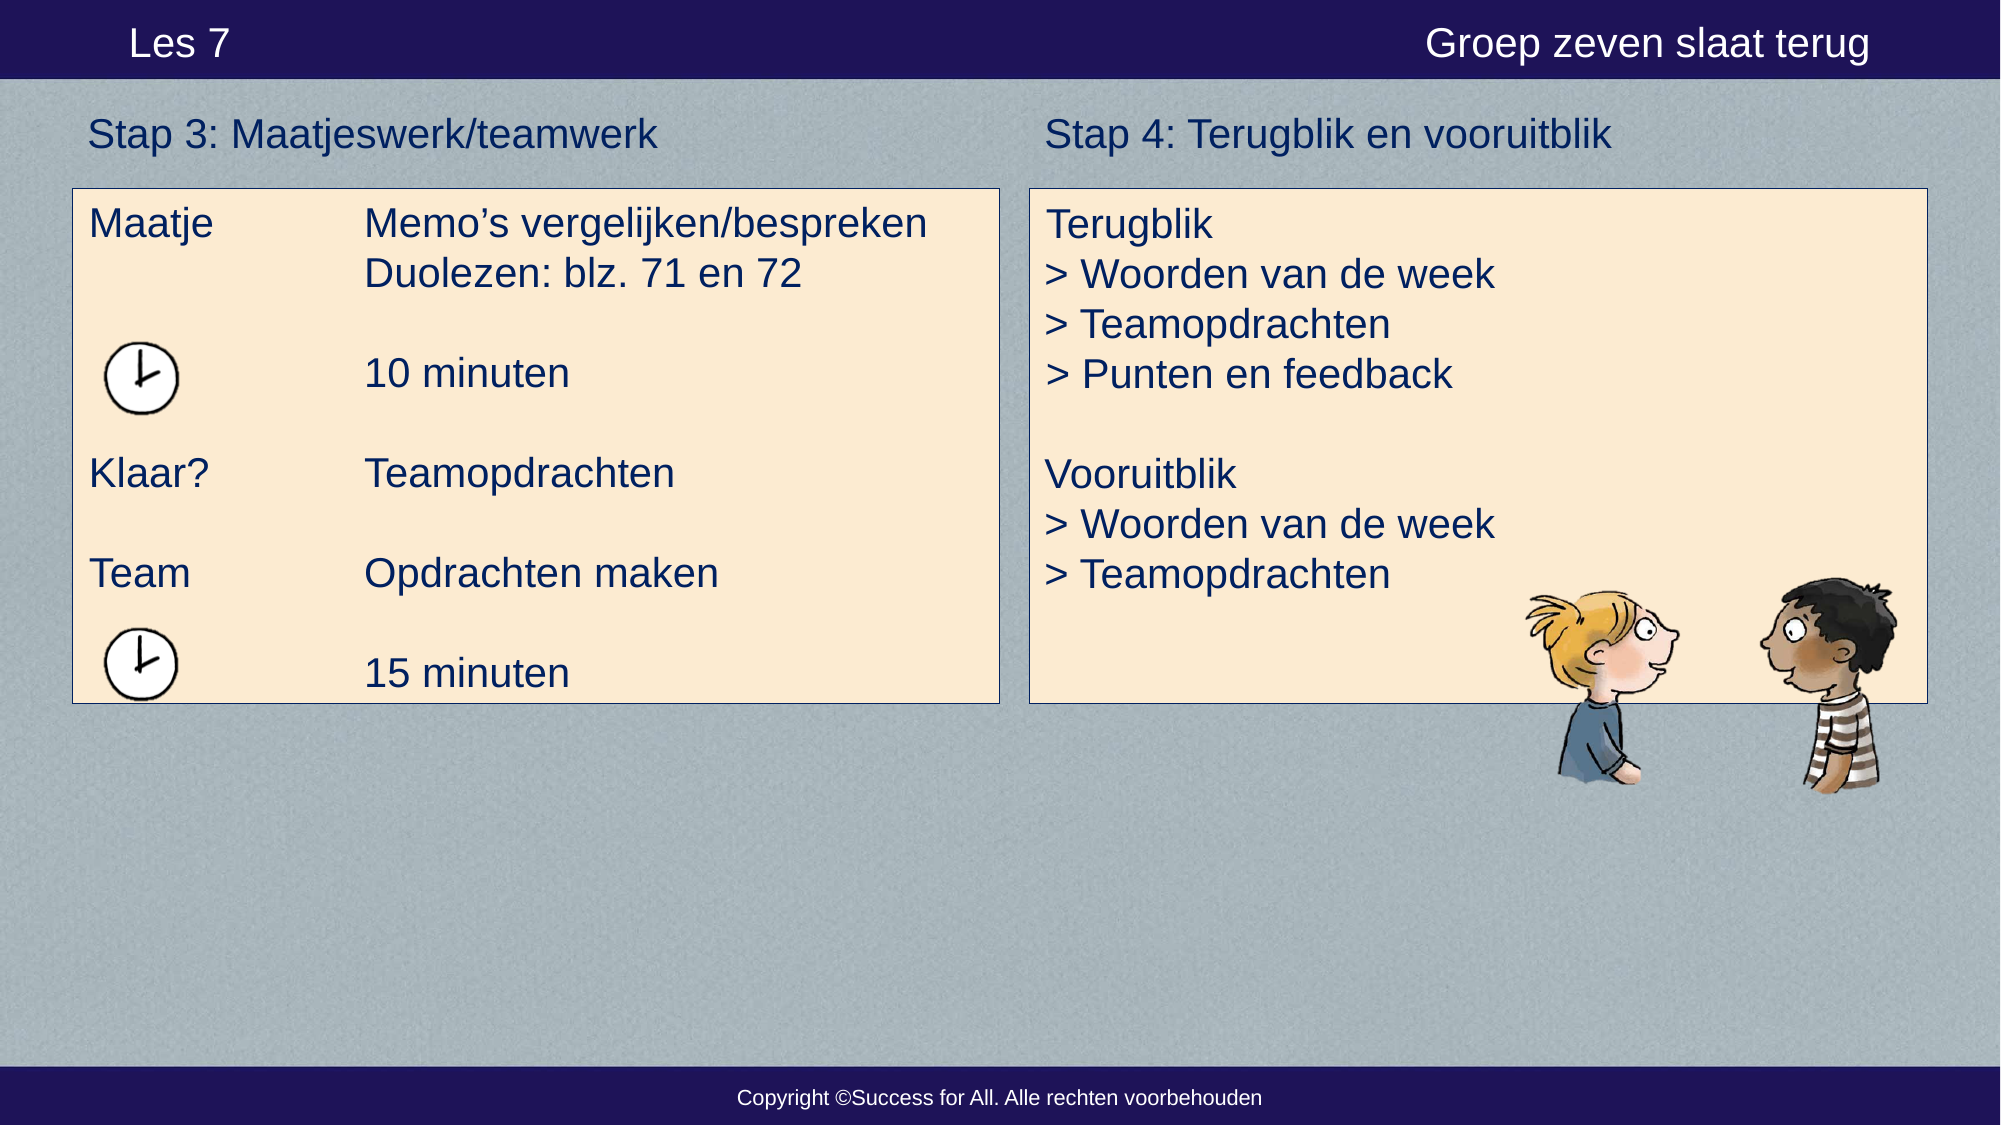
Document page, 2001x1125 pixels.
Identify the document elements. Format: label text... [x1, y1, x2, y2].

text_box Stap 4: Terugblik en vooruitblik [1029, 99, 1822, 164]
text_box Terugblik > Woorden van de week > Teamopdrachten > Punten en feedback Vooruitblik > Woorden van de week > Teamopdrachten [1029, 188, 1928, 704]
text_box Les 7 [114, 8, 354, 73]
text_box Stap 3: Maatjeswerk/teamwerk [72, 99, 865, 164]
text_box Maatje Memo’s vergelijken/bespreken Duolezen: blz. 71 en 72 10 minuten Klaar? Teamopdrachten Team Opdrachten maken 15 minuten [72, 188, 1000, 704]
text_box Groep zeven slaat terug [999, 8, 1886, 73]
text_box Copyright ©Success for All. Alle rechten voorbehouden [0, 1076, 2000, 1125]
picture [0, 0, 2001, 1125]
